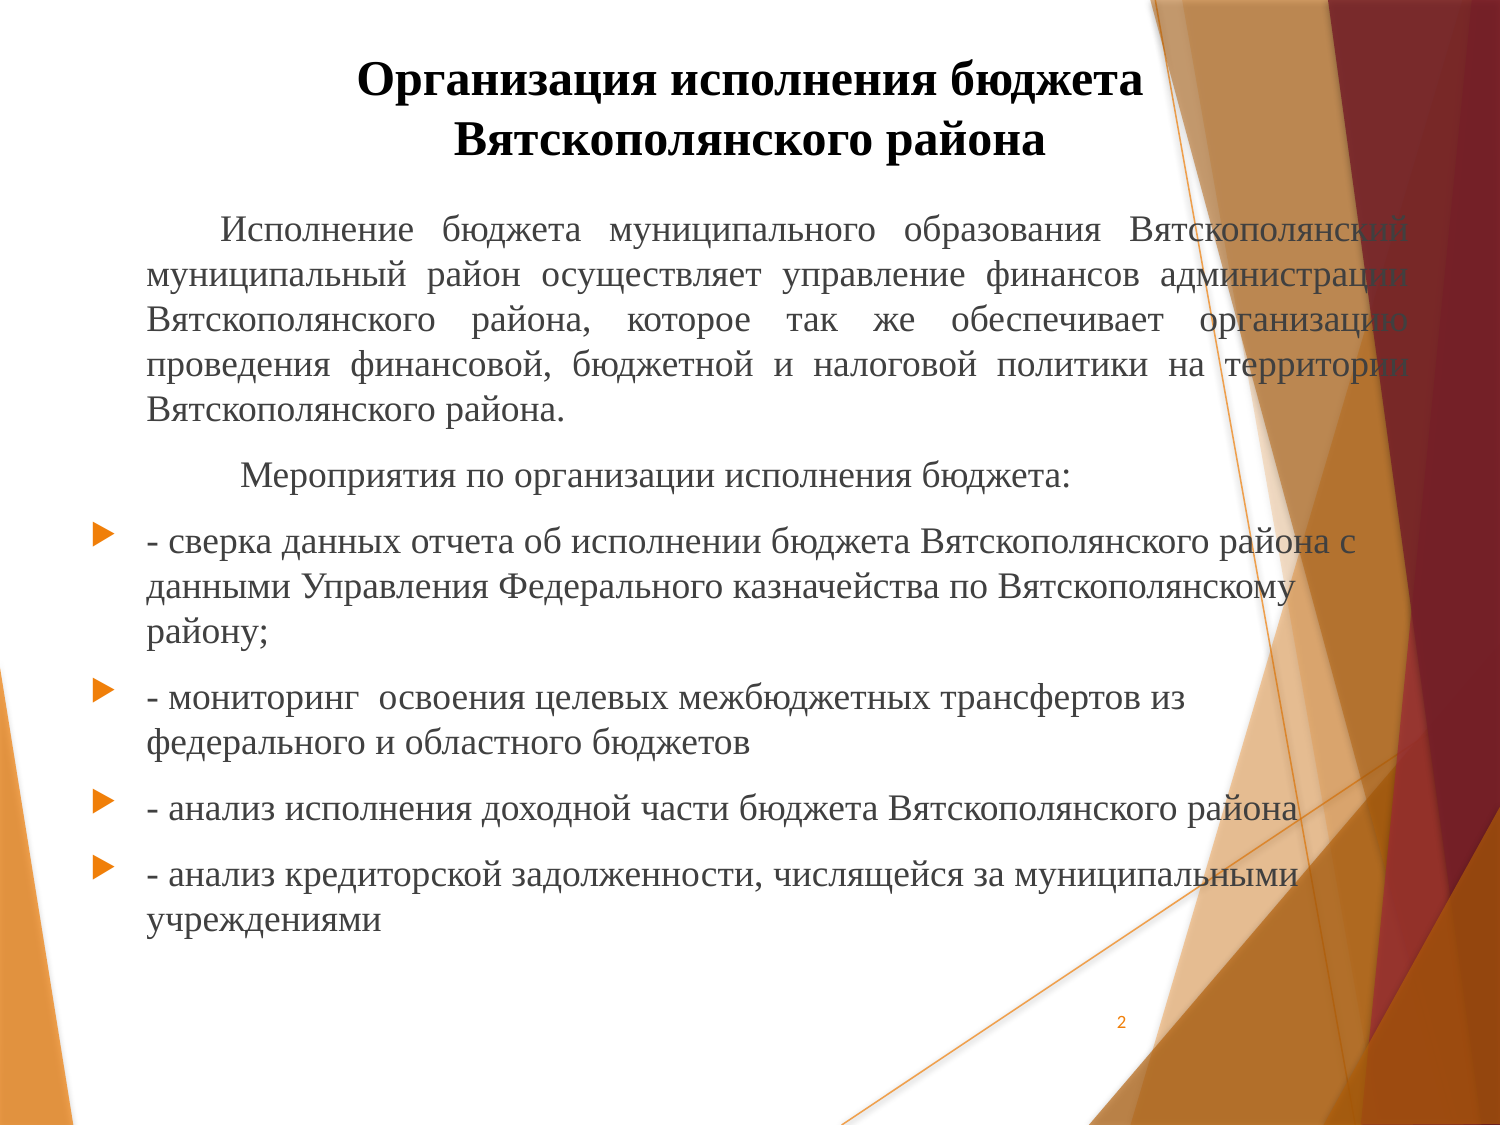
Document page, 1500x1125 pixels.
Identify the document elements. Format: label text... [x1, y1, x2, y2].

slide_number 2 [1057, 991, 1142, 1051]
title Организация исполнения бюджета Вятскополянского района [75, 23, 1425, 188]
list Исполнение бюджета муниципального образования Вятскополянский муниципальный район осуществляет управление финансов администрации Вятскополянского района, которое так же обеспечивает организацию проведения финансовой, бюджетной и налоговой политики на территории Вятскополянского района. Мероприятия по организации исполнения бюджета: - сверка данных отчета об исполнении бюджета Вятскополянского района с данными Управления Федерального казначейства по Вятскополянскому району; - мониторинг освоения целевых межбюджетных трансфертов из федерального и областного бюджетов - анализ исполнения доходной части бюджета Вятскополянского района - анализ кредиторской задолженности, числящейся за муниципальными учреждениями [75, 196, 1425, 1047]
